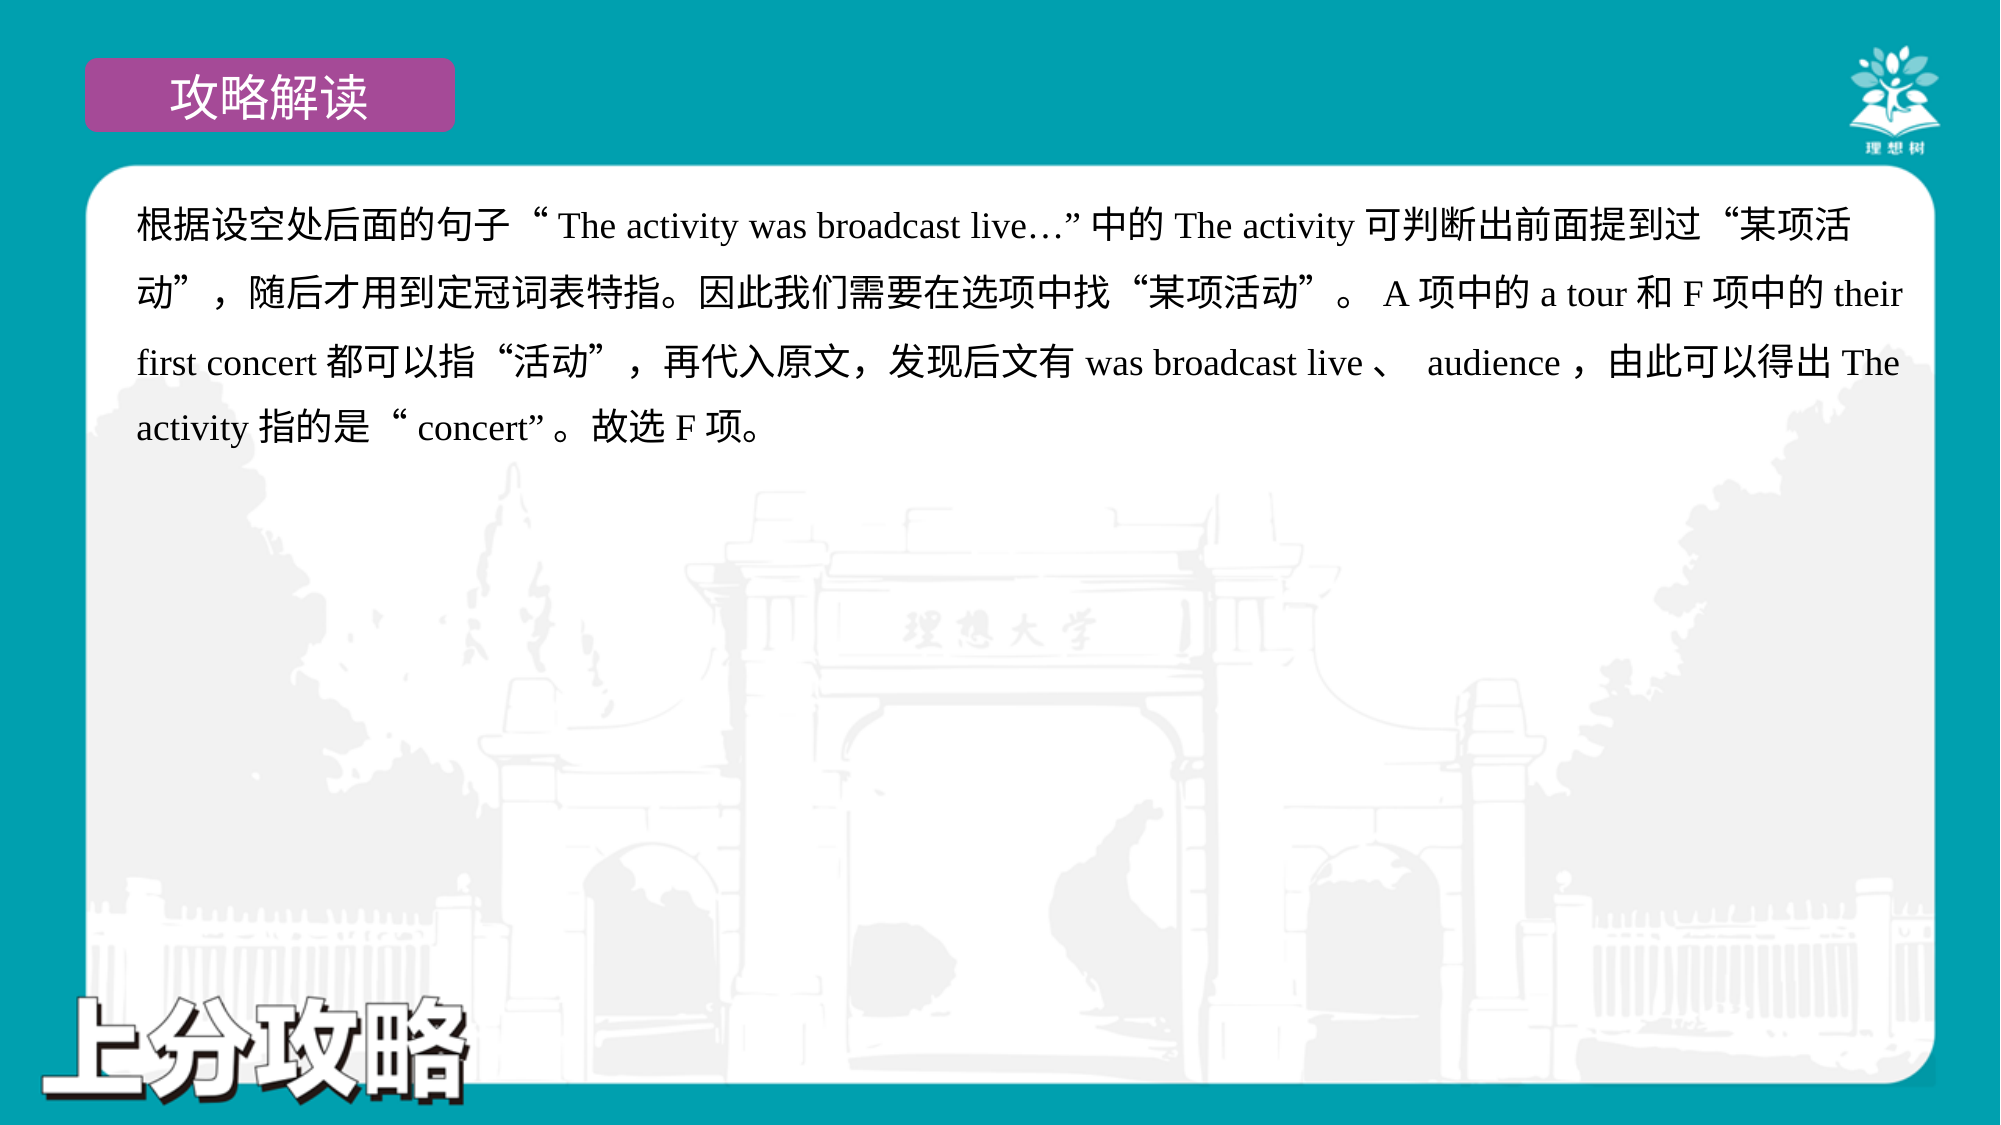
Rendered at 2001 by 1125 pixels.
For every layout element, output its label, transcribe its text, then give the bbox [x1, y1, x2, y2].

picture [0, 0, 2000, 1125]
text_box 根据设空处后面的句子“The activity was broadcast live…”中的The activity可判断出前面提到过“某项活 动”，随后才用到定冠词表特指。因此我们需要在选项中找“某项活动”。A项中的a tour和F项中的their first concert都可以指“活动”，再代入原文，发现后文有was broadcast live、 audience，由此可以得出The activity指的是“concert”。故选F项。 [136, 176, 1865, 442]
